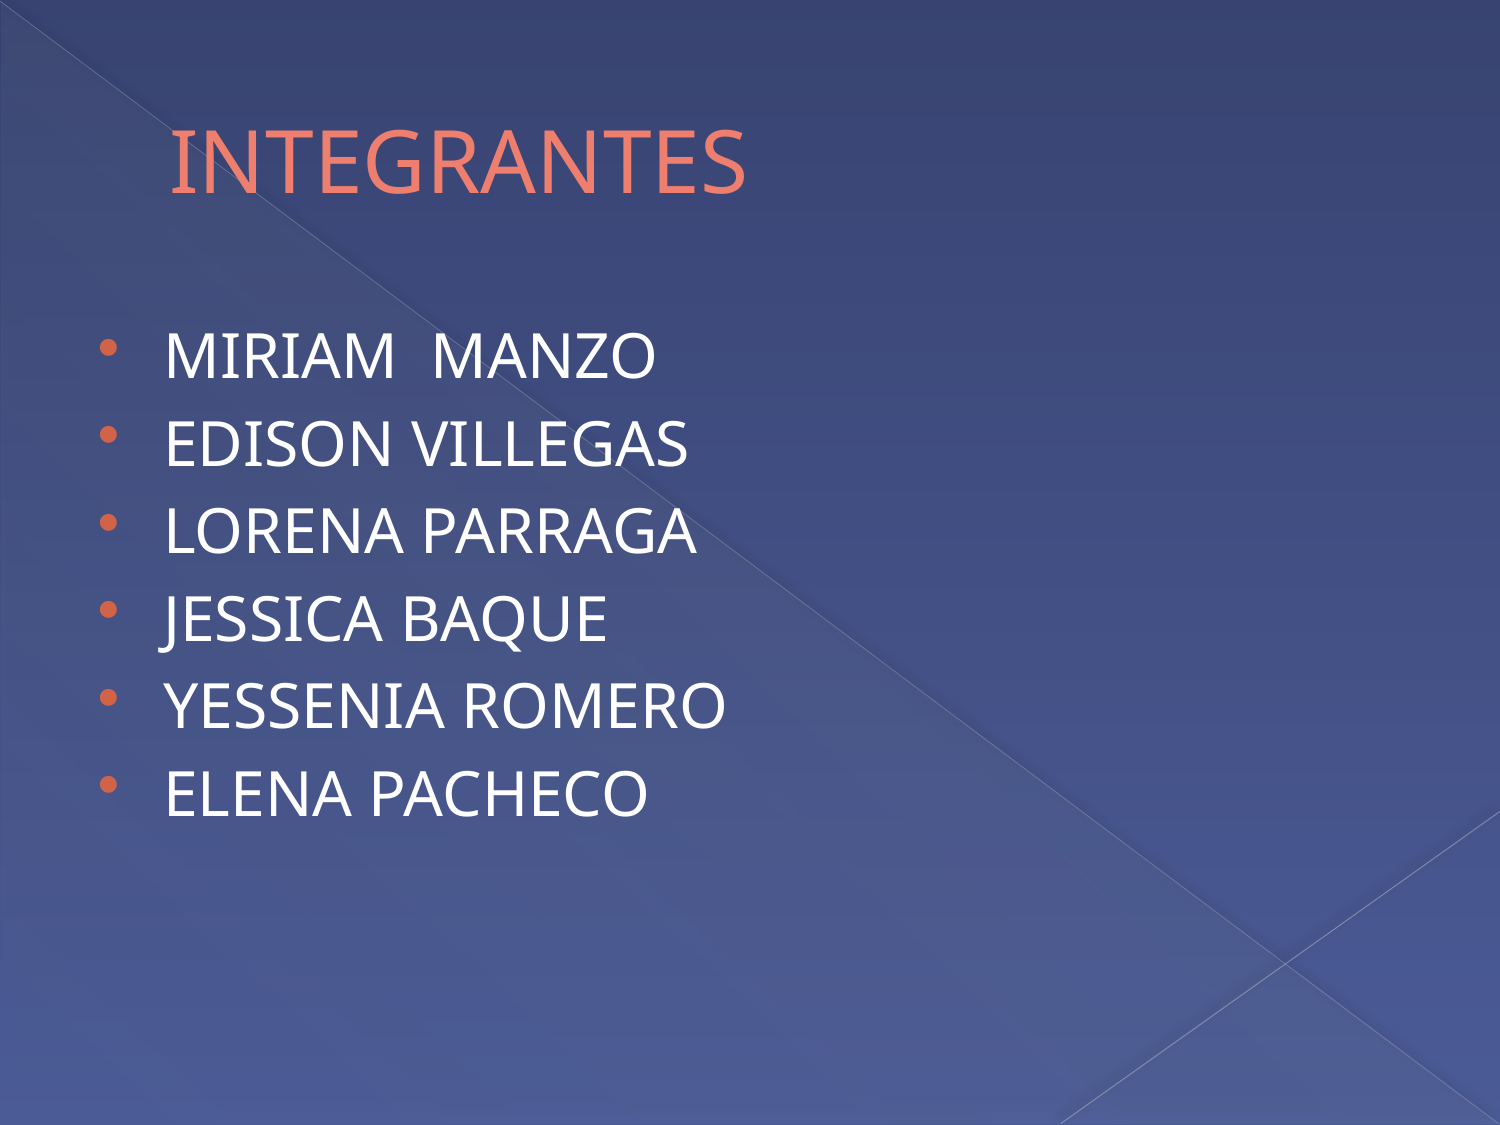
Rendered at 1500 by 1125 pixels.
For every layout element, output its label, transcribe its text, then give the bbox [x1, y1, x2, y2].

title INTEGRANTES [75, 43, 1425, 274]
list MIRIAM MANZO EDISON VILLEGAS LORENA PARRAGA JESSICA BAQUE YESSENIA ROMERO ELENA PACHECO [75, 308, 1425, 1059]
